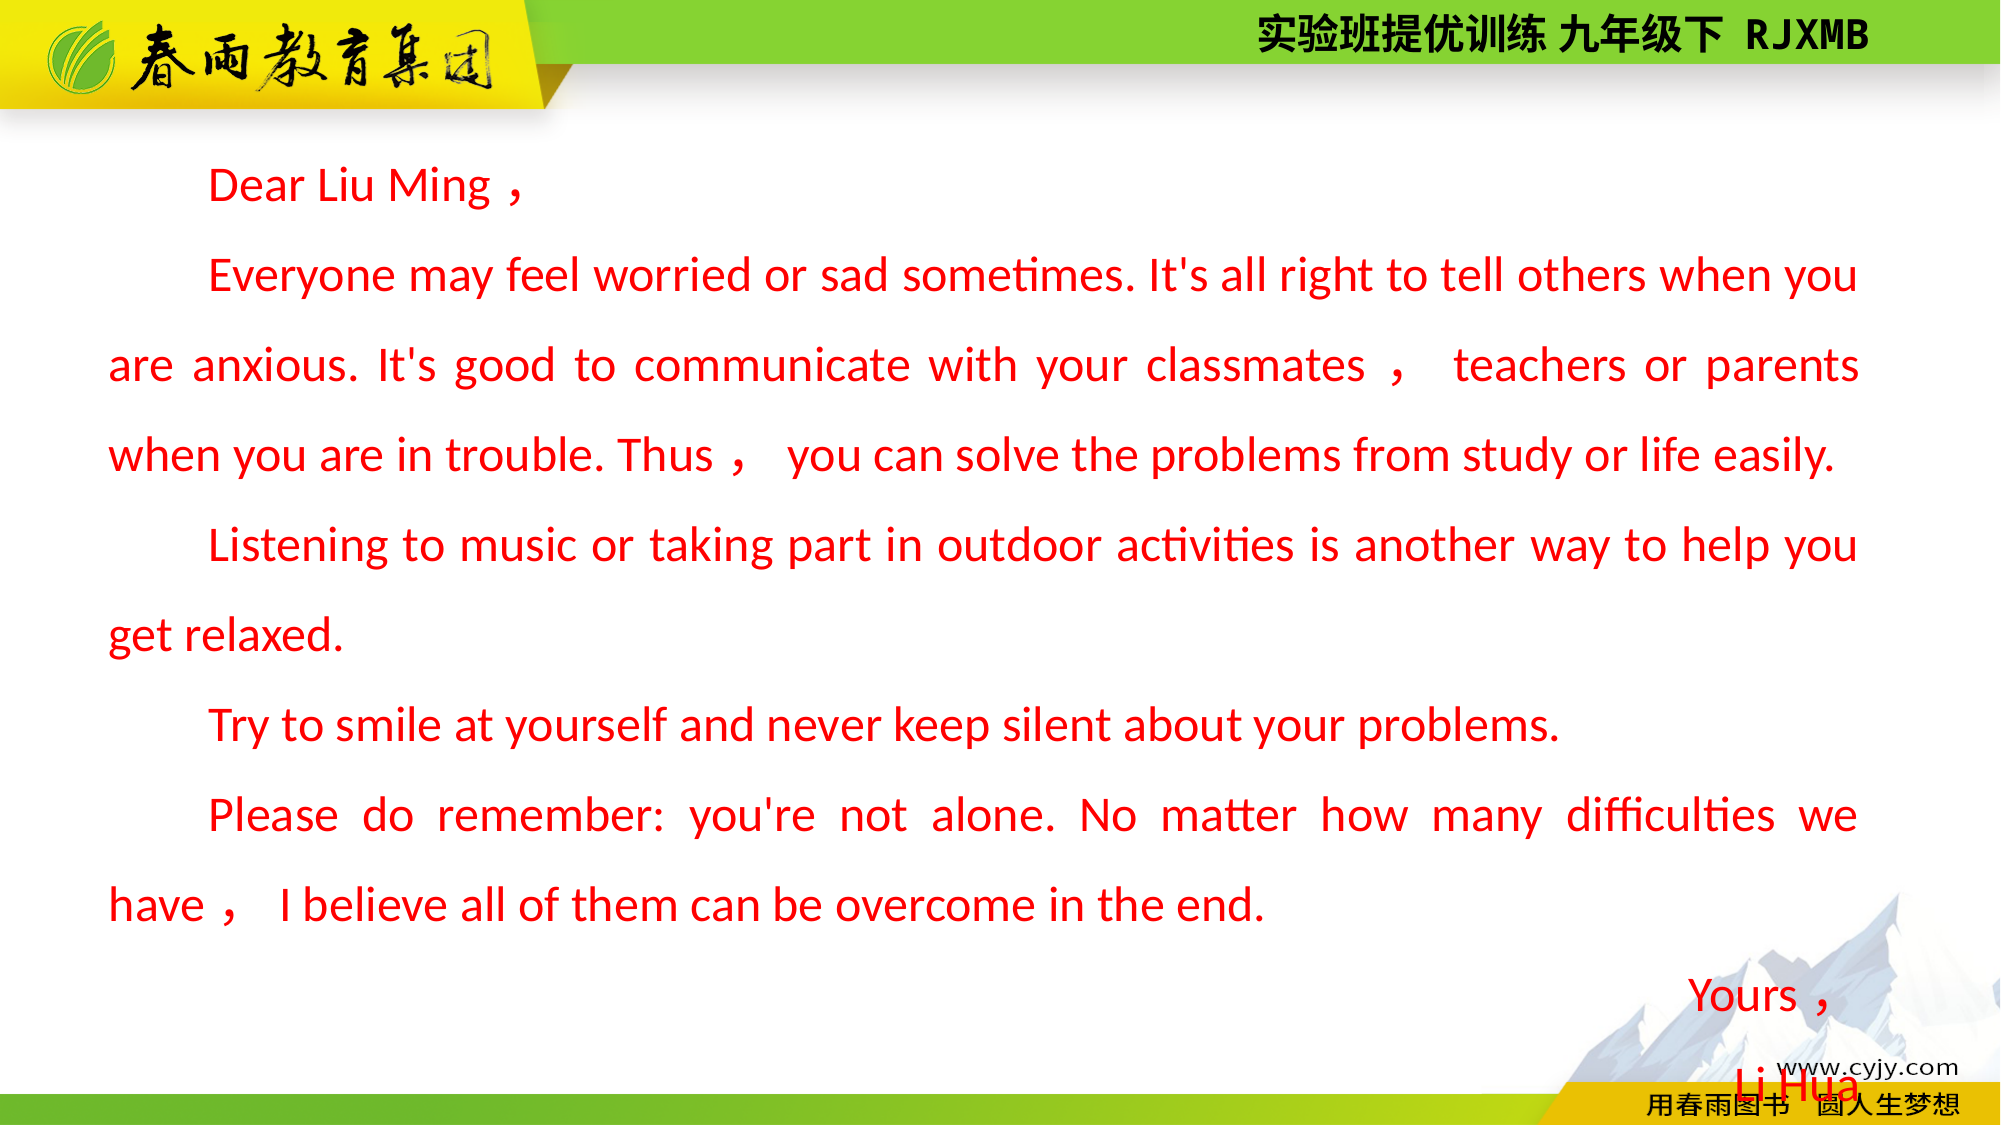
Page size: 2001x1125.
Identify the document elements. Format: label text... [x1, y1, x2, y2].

text_box Dear Liu Ming， Everyone may feel worried or sad sometimes. It's all right to tell others when you are anxious. It's good to communicate with your classmates，teachers or parents when you are in trouble. Thus，you can solve the problems from study or life easily. Listening to music or taking part in outdoor activities is another way to help you get relaxed. Try to smile at yourself and never keep silent about your problems. Please do remember: you're not alone. No matter how many difficulties we have，I believe all of them can be overcome in the end. Yours， Li Hua [94, 114, 1875, 1120]
picture [0, 0, 2001, 1125]
